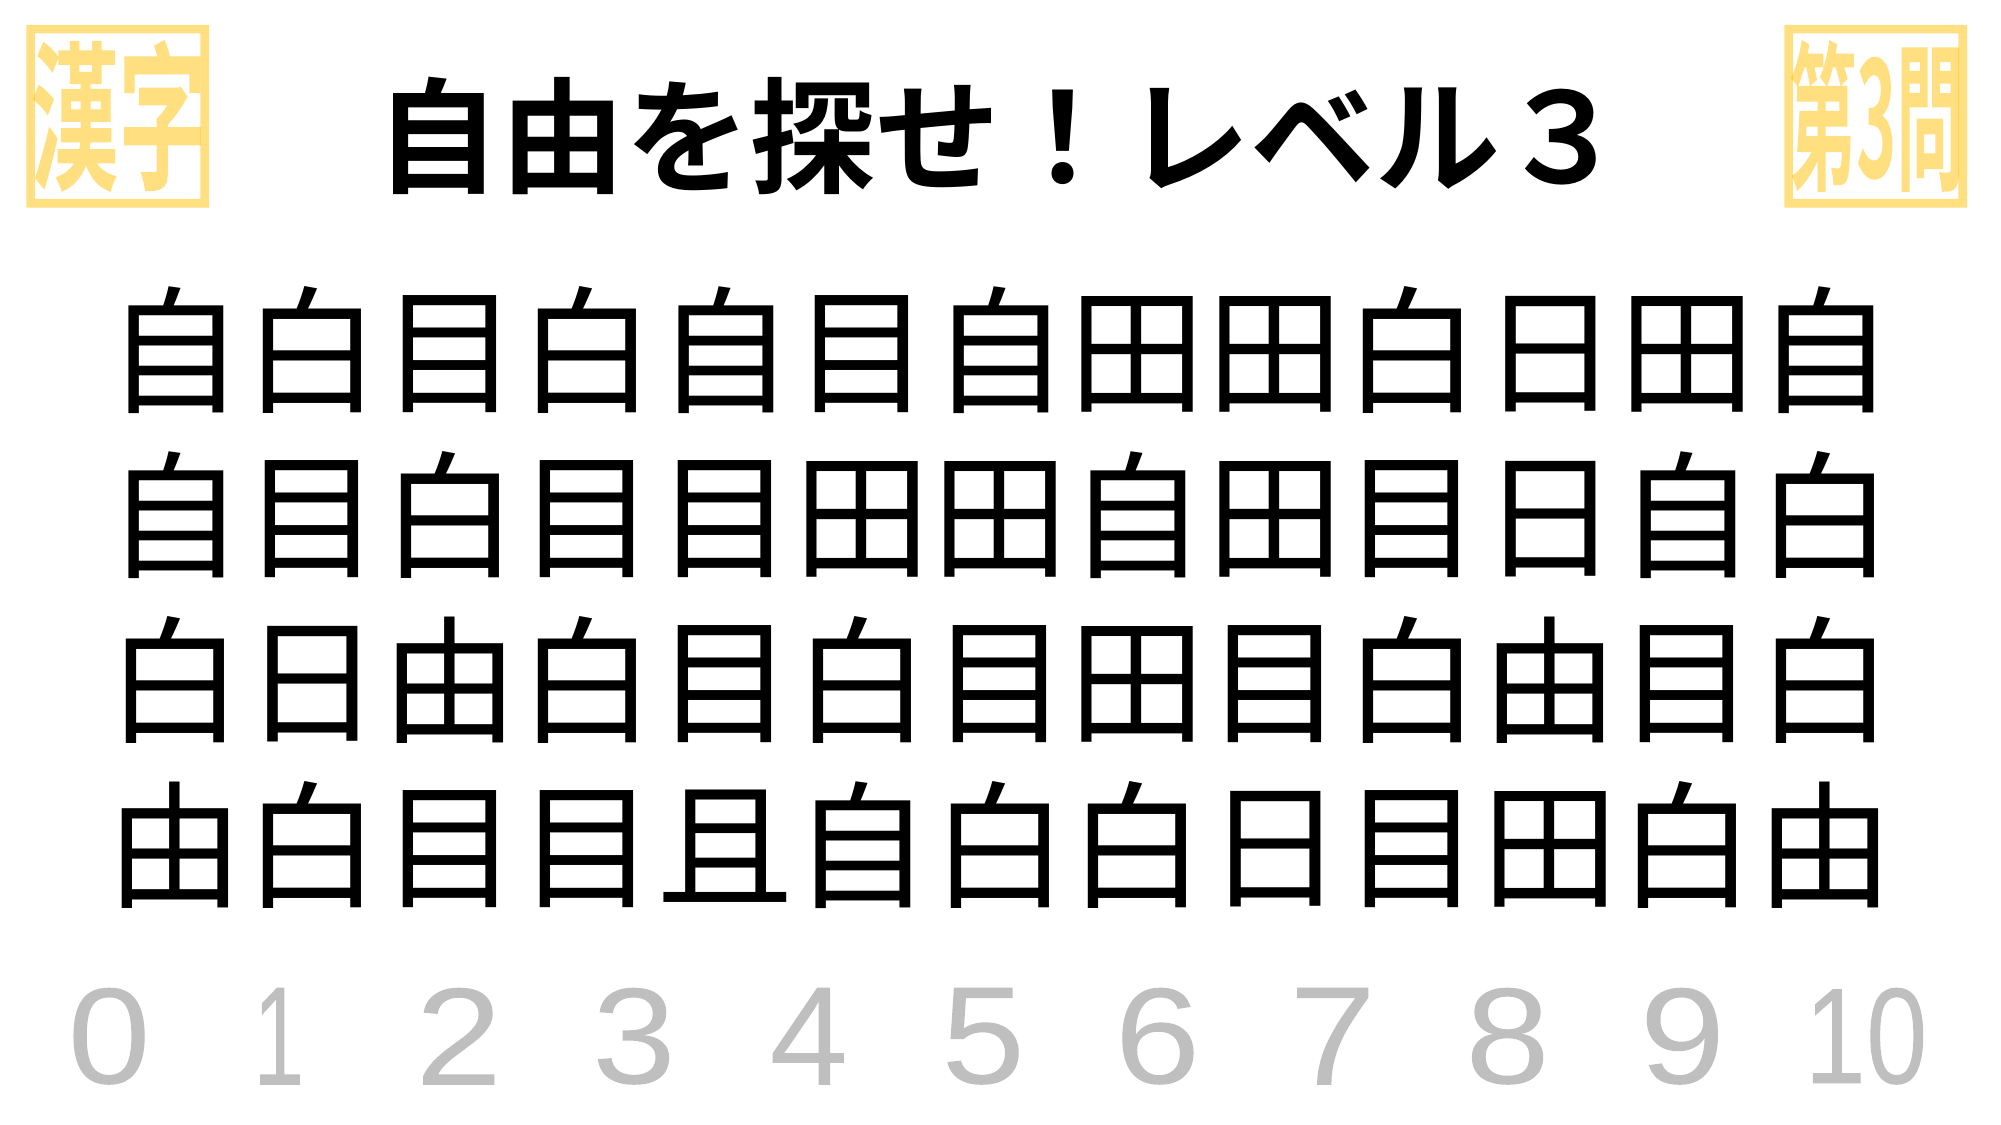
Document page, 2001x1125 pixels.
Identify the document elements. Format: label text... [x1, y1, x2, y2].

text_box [1784, 24, 1968, 208]
text_box 自由を探せ！レベル３ [360, 50, 1640, 216]
text_box 自白目白自目自田田白日田自 自目白目目田田自田目日自白 白日由白目白目田目白由目白 由白目目且自白白日目田白由 [91, 257, 1909, 932]
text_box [26, 24, 210, 208]
